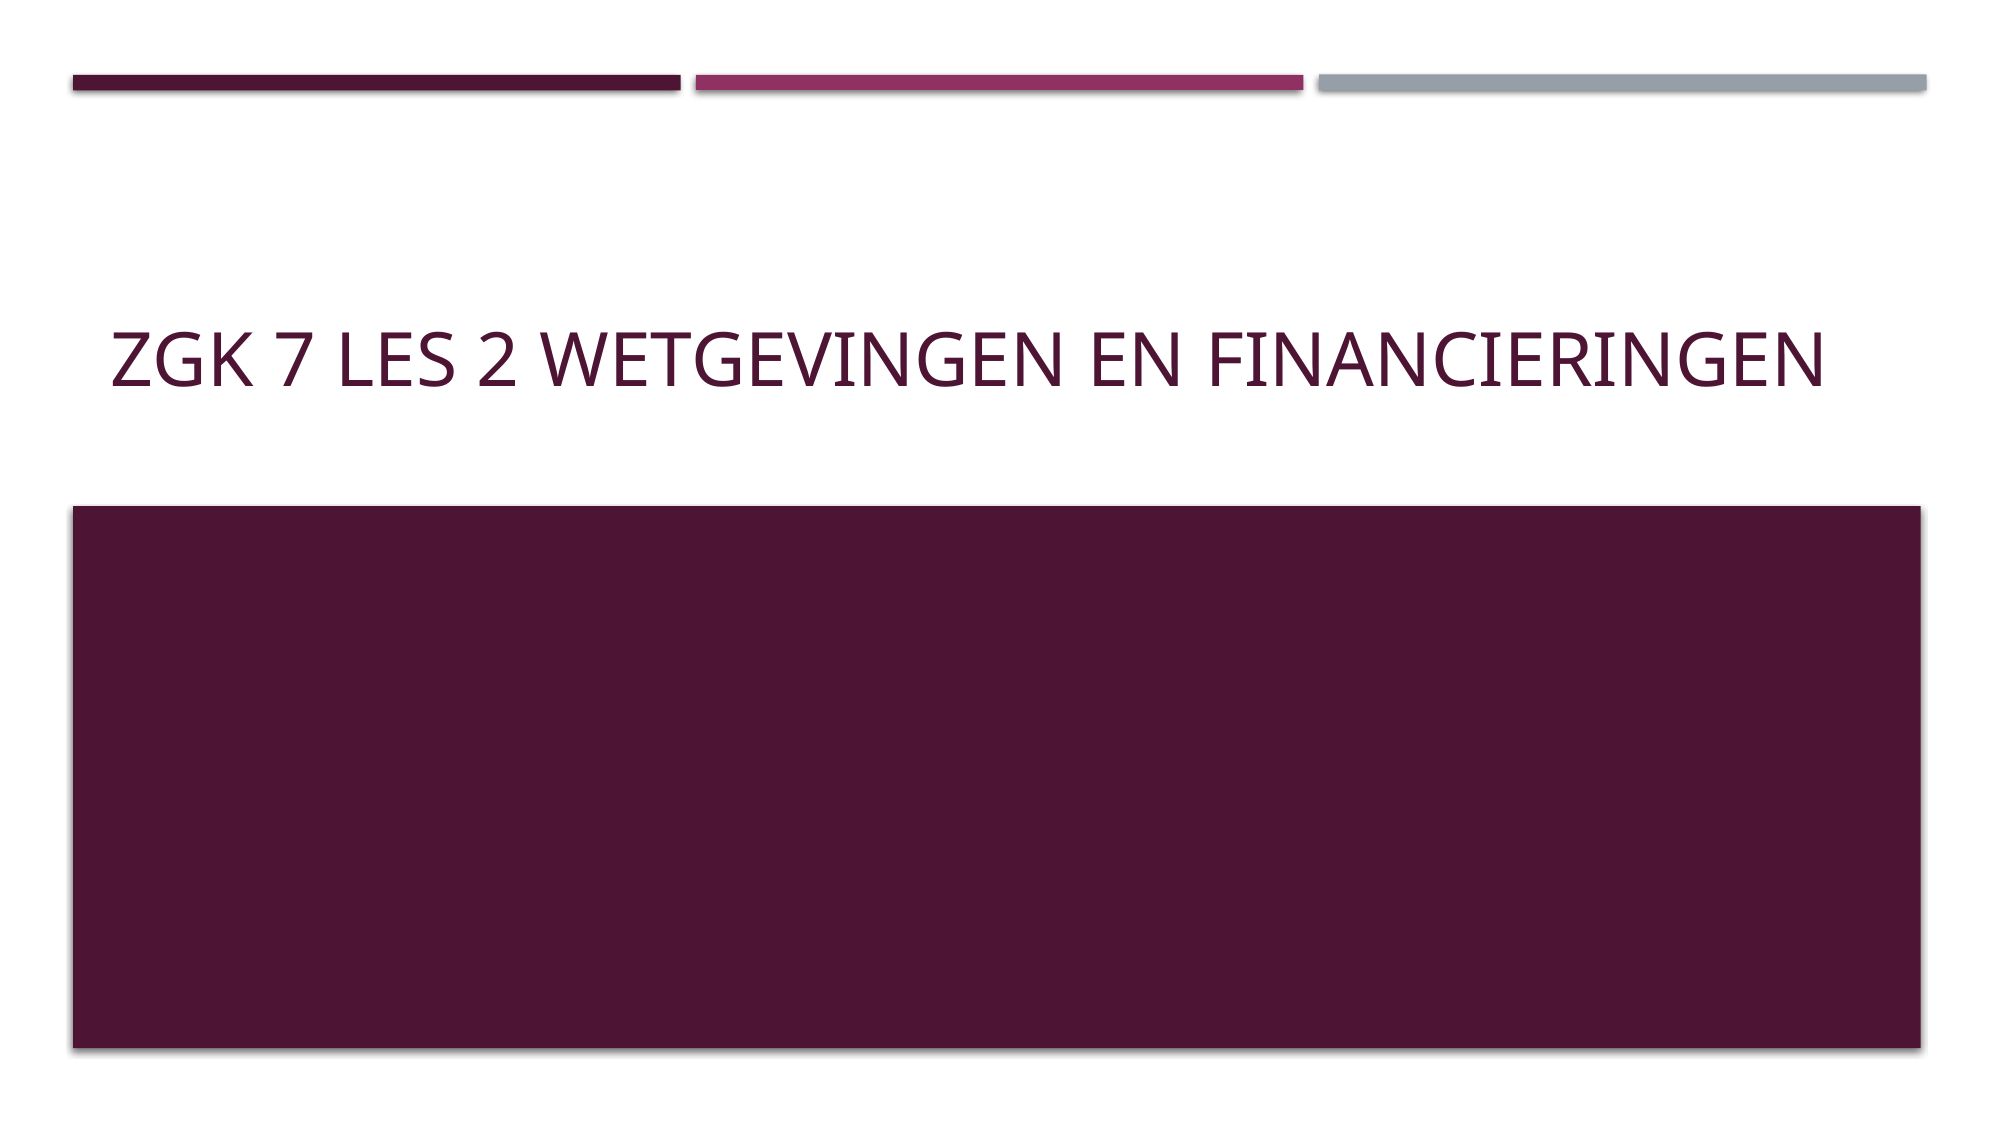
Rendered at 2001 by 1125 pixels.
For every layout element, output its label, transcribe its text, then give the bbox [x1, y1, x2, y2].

title ZGK 7 les 2 wetgevingen en financieringen [95, 167, 1899, 410]
